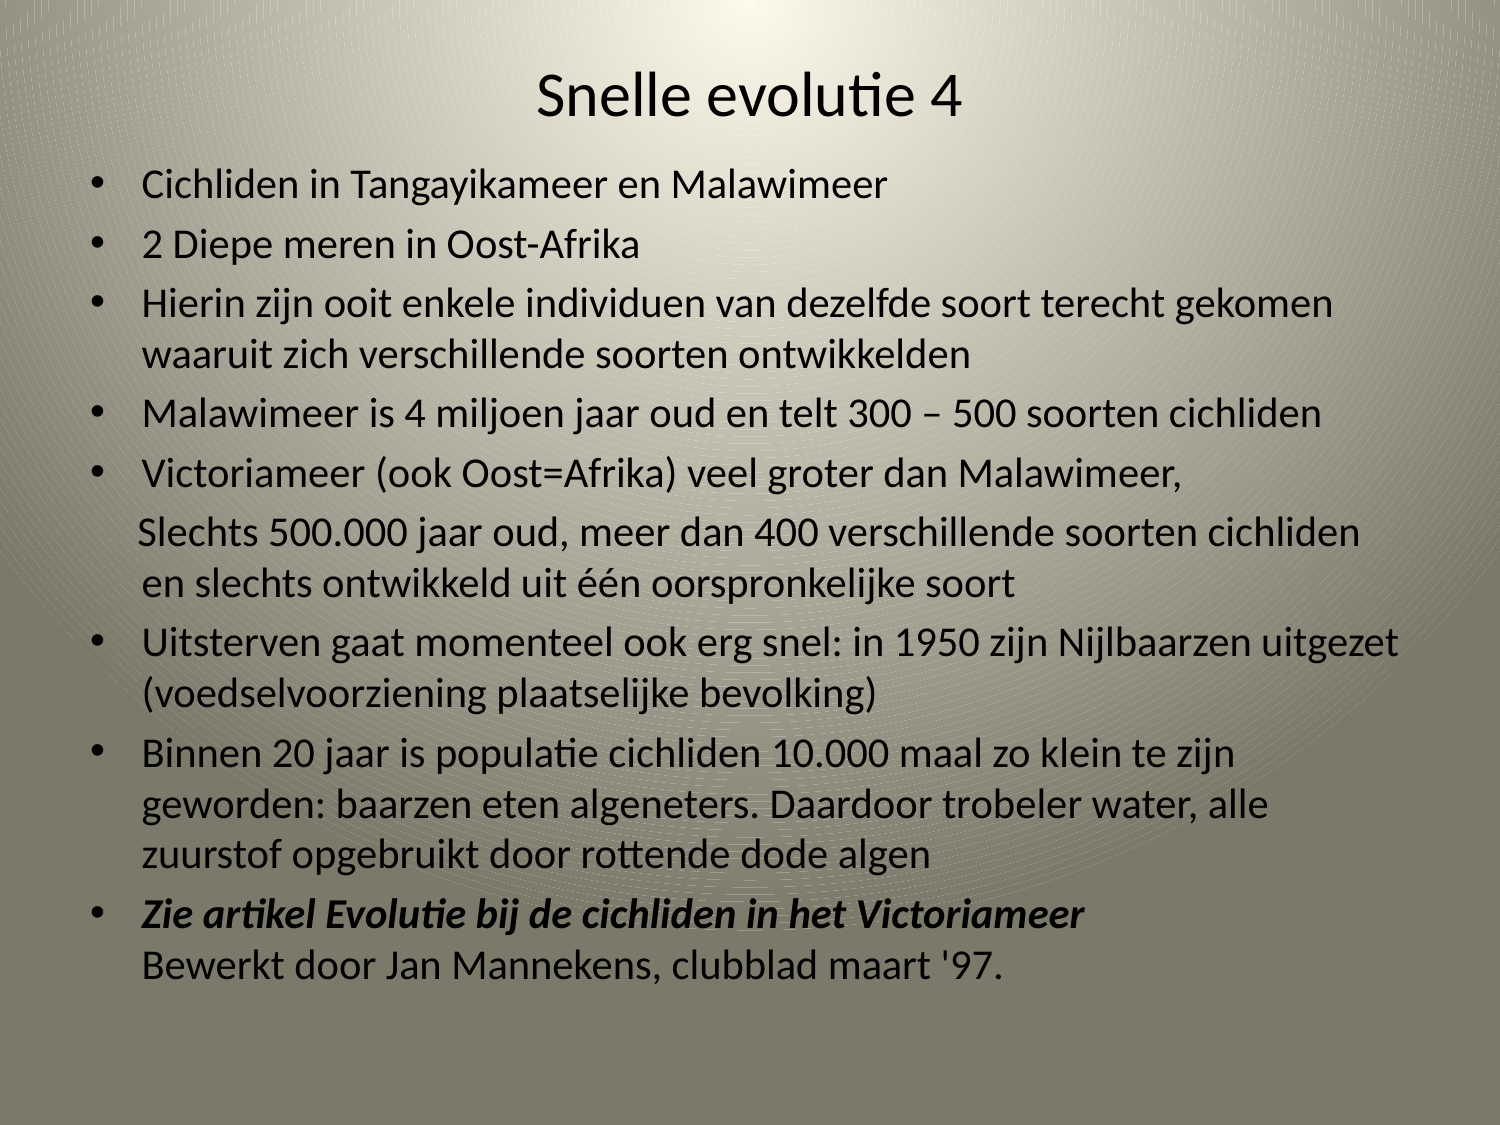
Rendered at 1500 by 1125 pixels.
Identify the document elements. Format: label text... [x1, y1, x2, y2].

list Cichliden in Tangayikameer en Malawimeer 2 Diepe meren in Oost-Afrika Hierin zijn ooit enkele individuen van dezelfde soort terecht gekomen waaruit zich verschillende soorten ontwikkelden Malawimeer is 4 miljoen jaar oud en telt 300 – 500 soorten cichliden Victoriameer (ook Oost=Afrika) veel groter dan Malawimeer, Slechts 500.000 jaar oud, meer dan 400 verschillende soorten cichliden en slechts ontwikkeld uit één oorspronkelijke soort Uitsterven gaat momenteel ook erg snel: in 1950 zijn Nijlbaarzen uitgezet (voedselvoorziening plaatselijke bevolking) Binnen 20 jaar is populatie cichliden 10.000 maal zo klein te zijn geworden: baarzen eten algeneters. Daardoor trobeler water, alle zuurstof opgebruikt door rottende dode algen Zie artikel Evolutie bij de cichliden in het Victoriameer Bewerkt door Jan Mannekens, clubblad maart '97. [75, 149, 1425, 1005]
title Snelle evolutie 4 [75, 45, 1425, 138]
